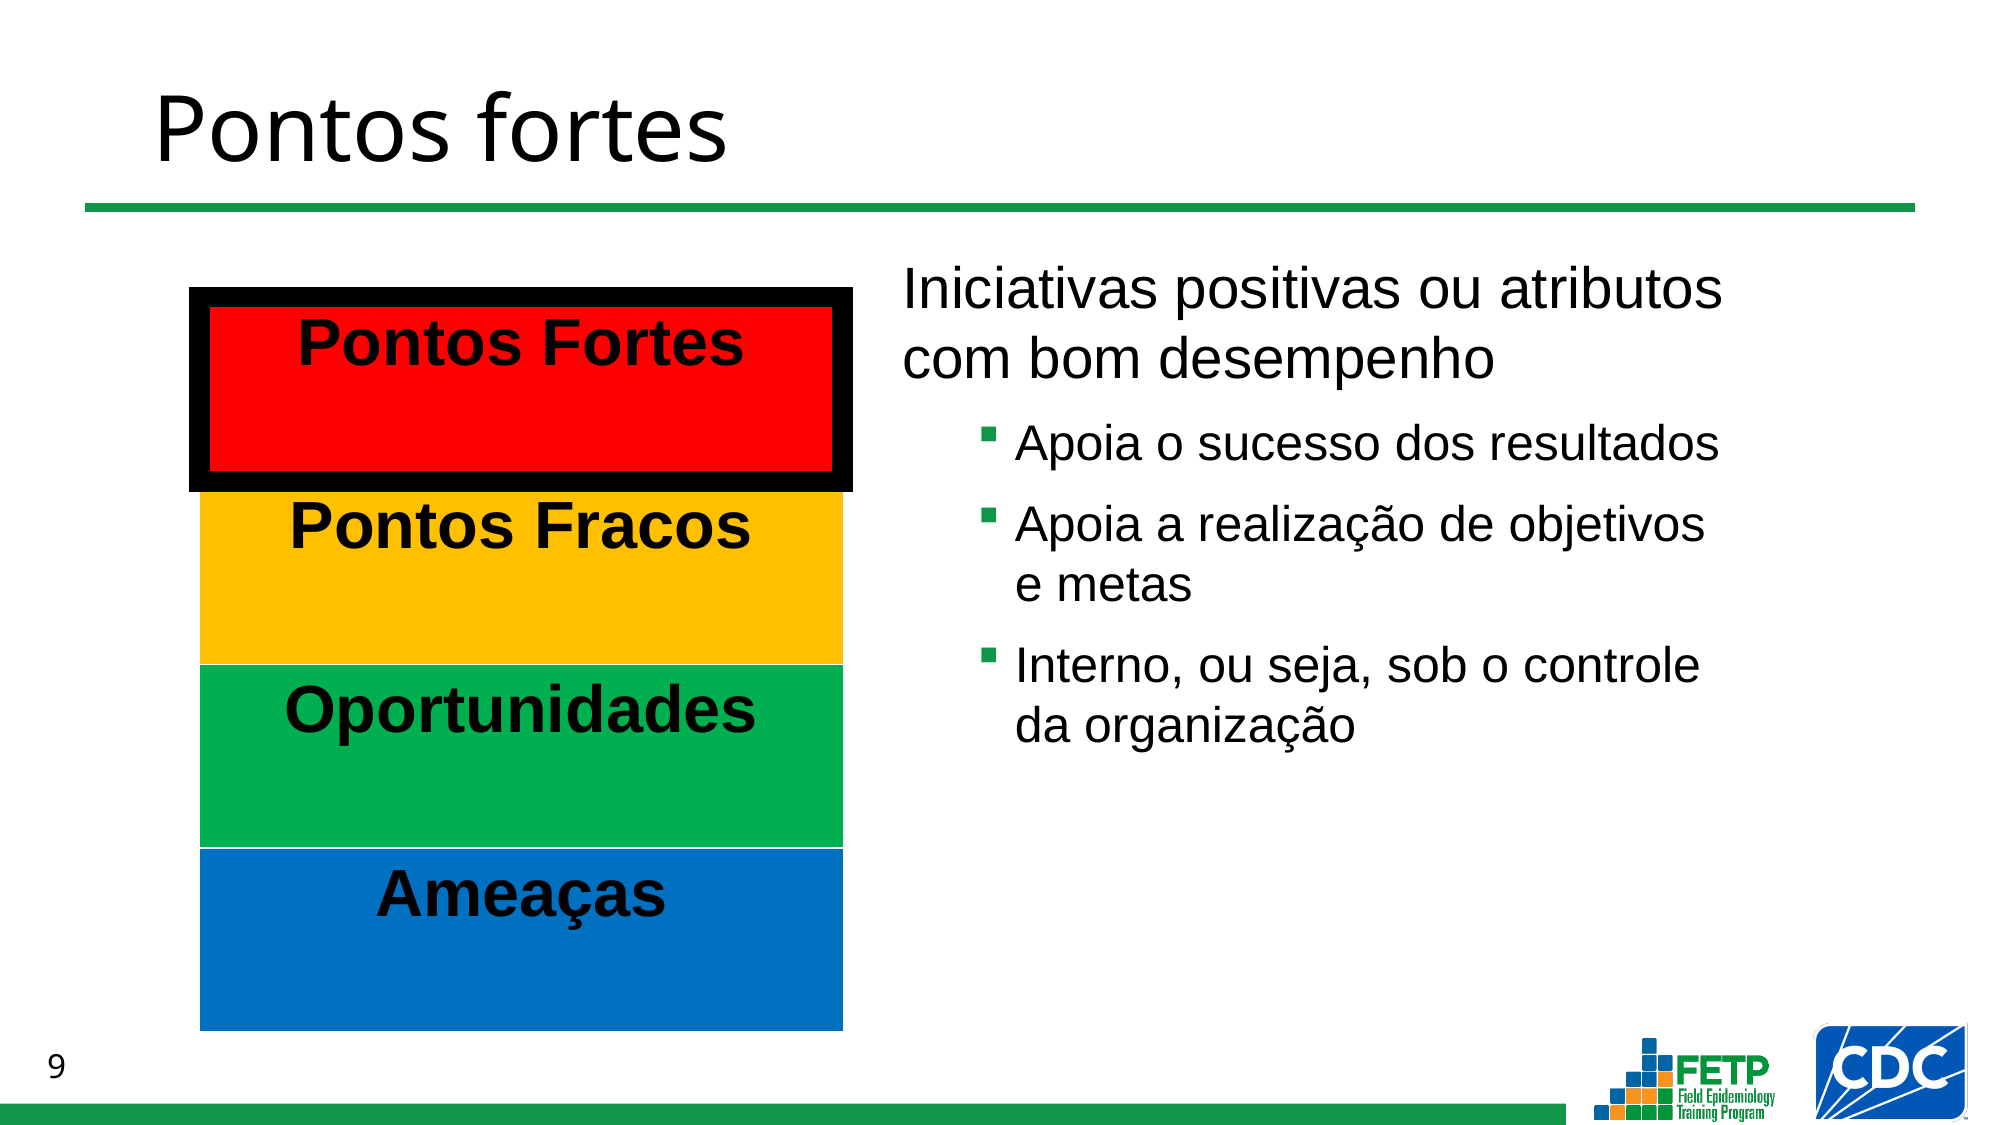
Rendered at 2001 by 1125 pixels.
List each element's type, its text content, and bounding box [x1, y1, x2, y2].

picture [1813, 1023, 1968, 1122]
table_cell Oportunidades [200, 665, 843, 847]
list Iniciativas positivas ou atributos com bom desempenho Apoia o sucesso dos resultados Apoia a realização de objetivos e metas Interno, ou seja, sob o controle da organização [887, 242, 1863, 1004]
picture [1594, 1038, 1775, 1122]
title Pontos fortes [137, 75, 1863, 207]
text_box [199, 296, 844, 483]
table_cell Ameaças [200, 849, 843, 1031]
table_cell Pontos Fracos [200, 484, 843, 664]
